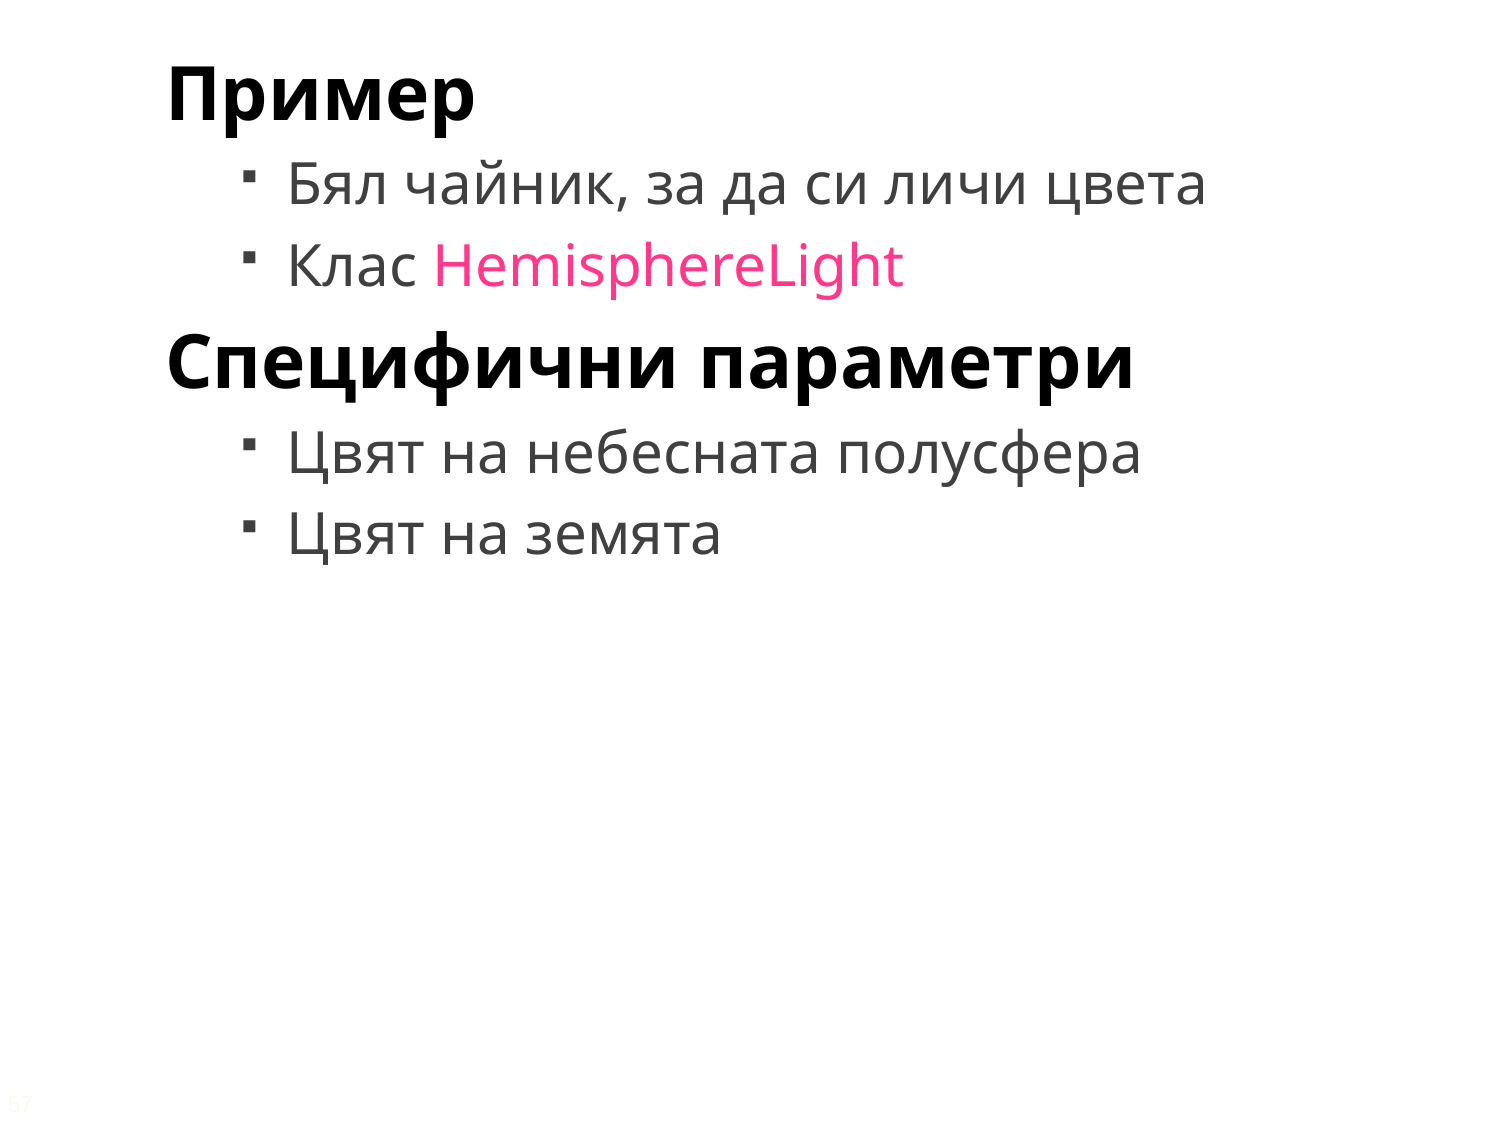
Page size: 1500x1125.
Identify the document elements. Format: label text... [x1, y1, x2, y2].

list Пример Бял чайник, за да си личи цвета Клас HemisphereLight Специфични параметри Цвят на небесната полусфера Цвят на земята [150, 37, 1488, 1113]
